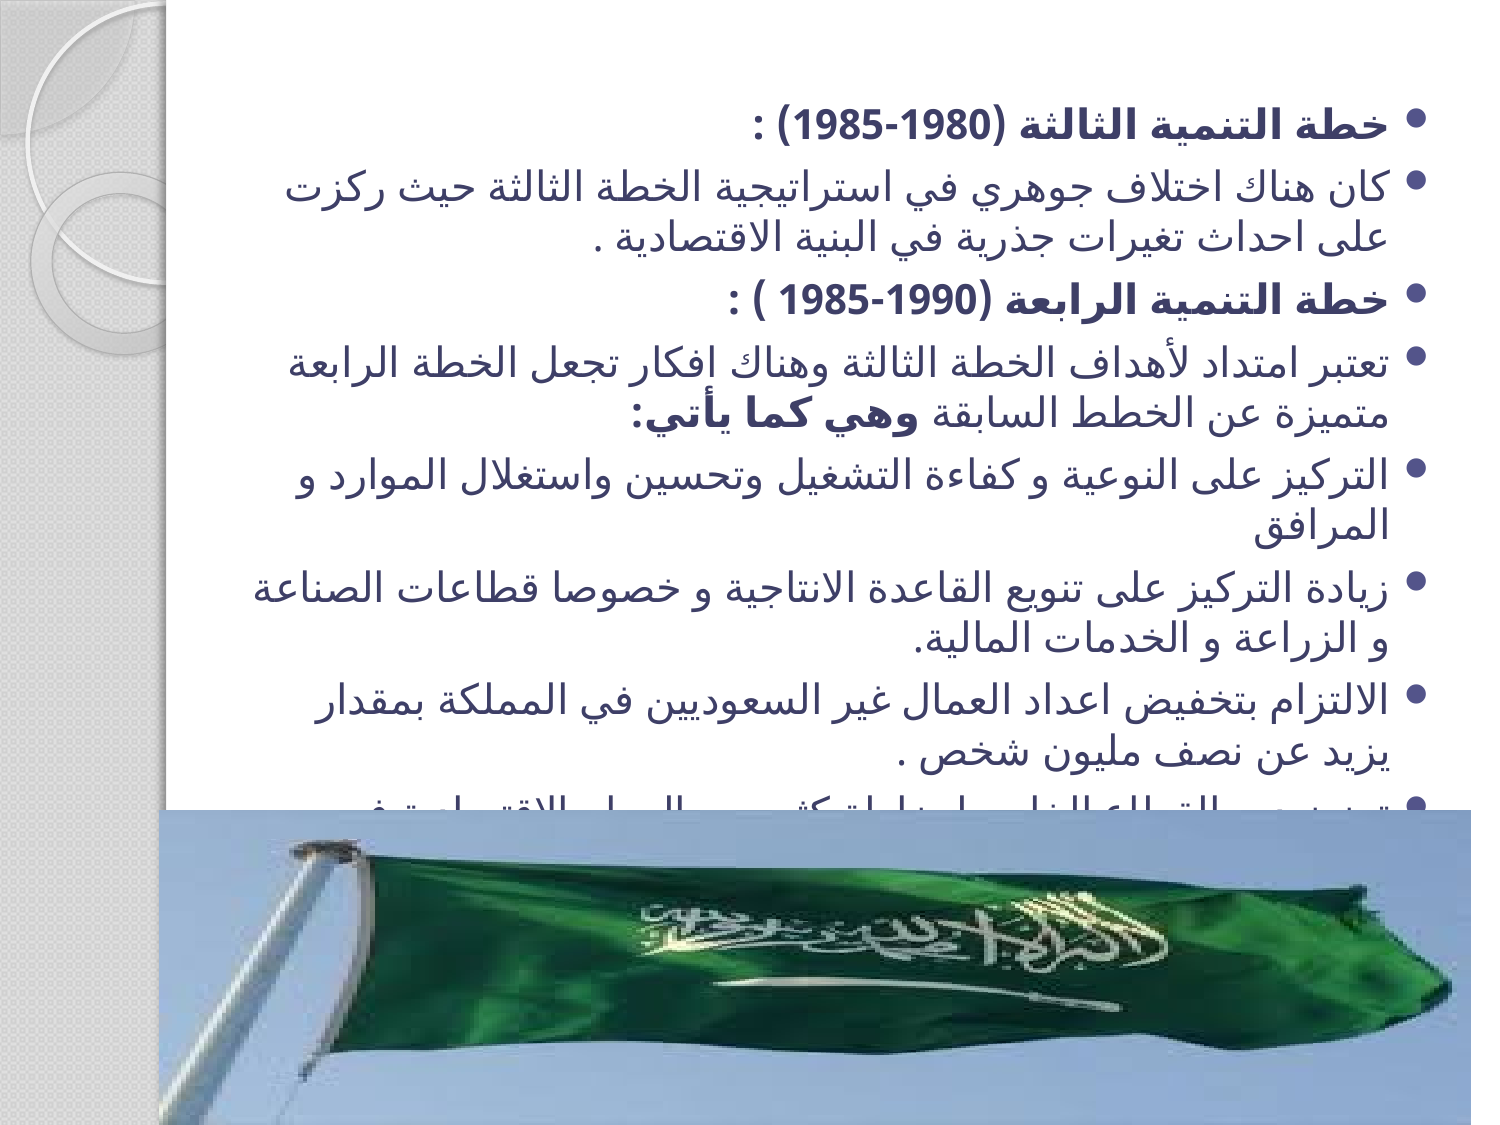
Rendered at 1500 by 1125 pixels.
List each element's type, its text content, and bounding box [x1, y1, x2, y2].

picture [159, 810, 1471, 1125]
list خطة التنمية الثالثة (1980-1985) : كان هناك اختلاف جوهري في استراتيجية الخطة الثالثة حيث ركزت على احداث تغيرات جذرية في البنية الاقتصادية . خطة التنمية الرابعة (1990-1985 ) : تعتبر امتداد لأهداف الخطة الثالثة وهناك افكار تجعل الخطة الرابعة متميزة عن الخطط السابقة وهي كما يأتي: التركيز على النوعية و كفاءة التشغيل وتحسين واستغلال الموارد و المرافق زيادة التركيز على تنويع القاعدة الانتاجية و خصوصا قطاعات الصناعة و الزراعة و الخدمات المالية. الالتزام بتخفيض اعداد العمال غير السعوديين في المملكة بمقدار يزيد عن نصف مليون شخص . تعزيز دور القطاع الخاص لمزاولة كثير من المهام الاقتصادية في الدولة . [235, 90, 1466, 807]
